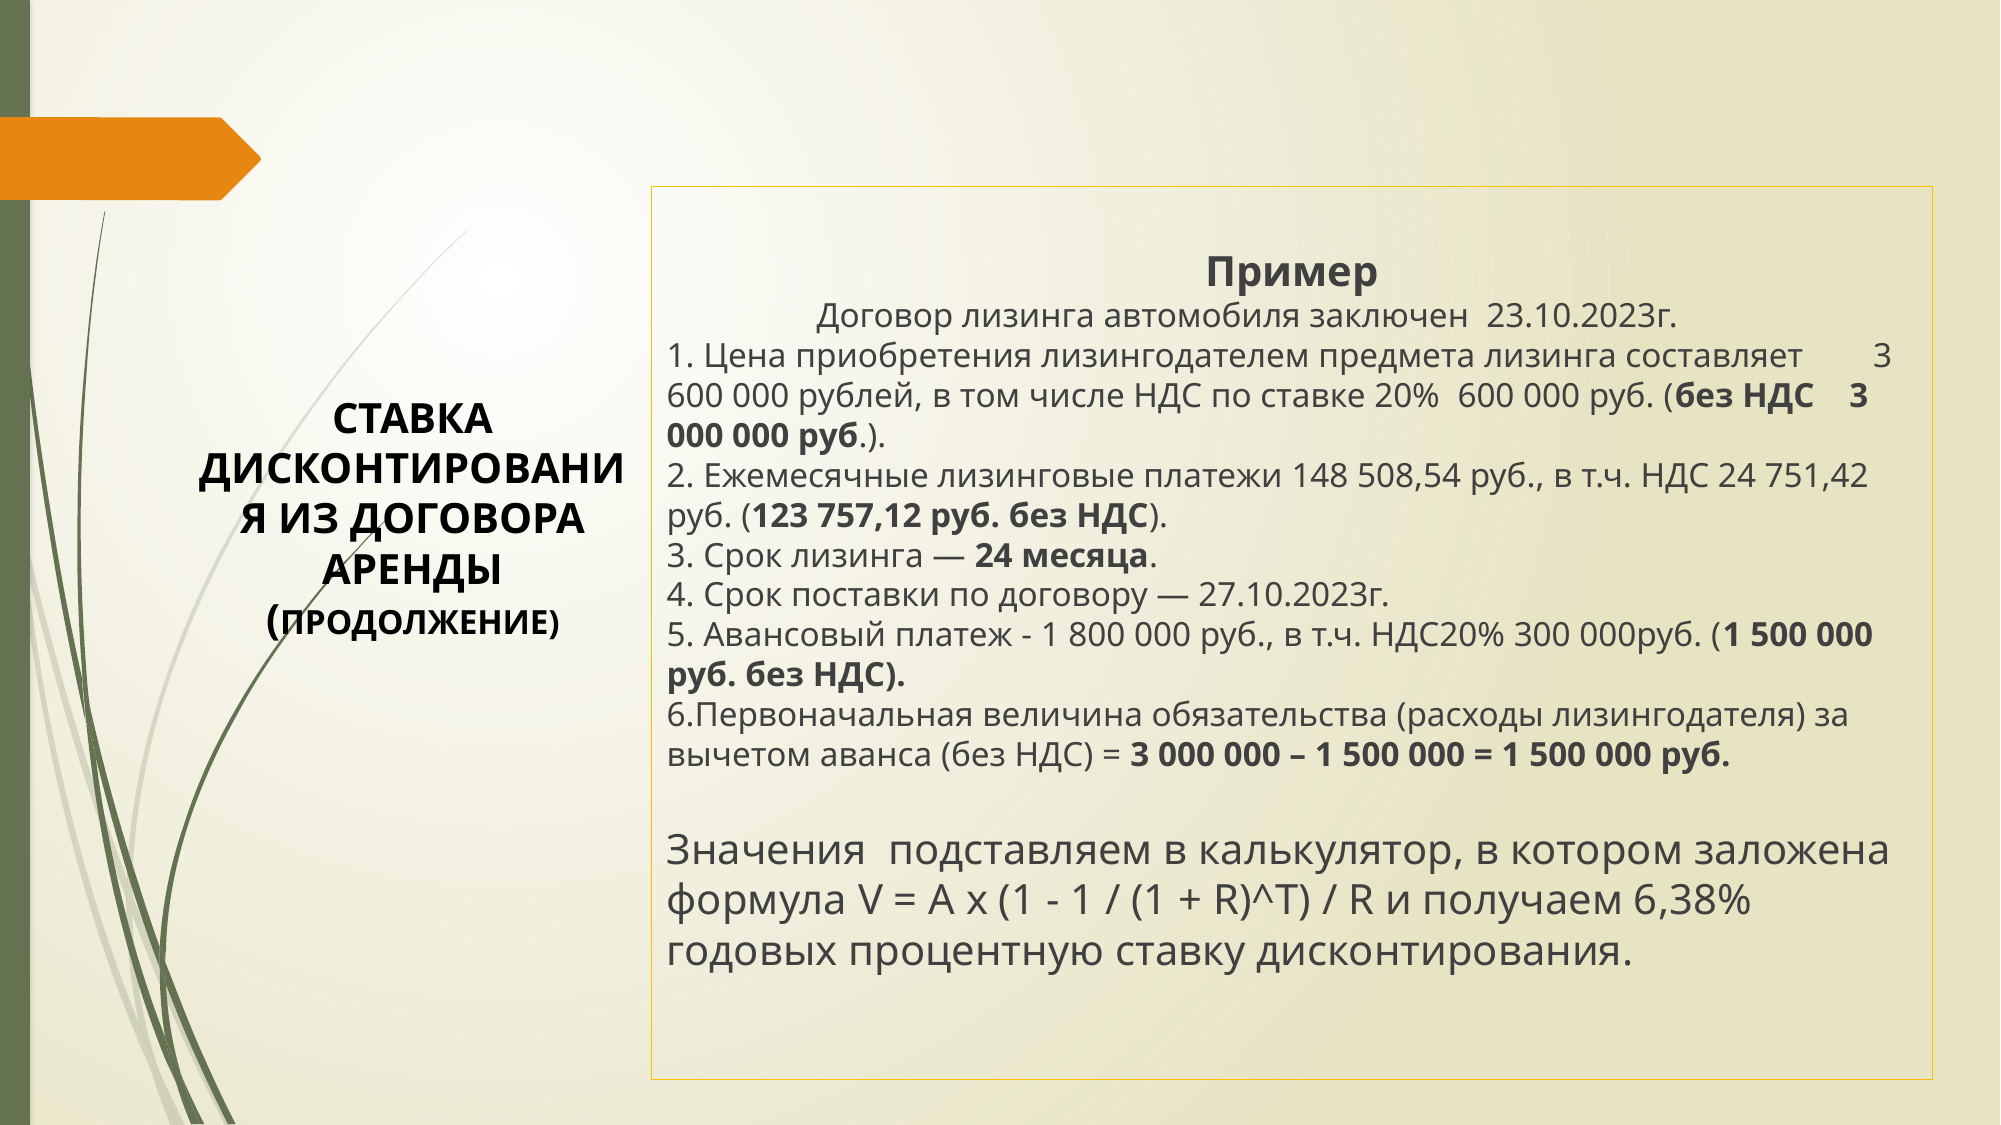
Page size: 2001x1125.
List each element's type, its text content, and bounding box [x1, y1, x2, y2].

list Ставка дисконтирования из договора аренды (продолжение) [174, 227, 652, 808]
list Пример Договор лизинга автомобиля заключен 23.10.2023г. 1. Цена приобретения лизингодателем предмета лизинга составляет 3 600 000 рублей, в том числе НДС по ставке 20% 600 000 руб. (без НДС 3 000 000 руб.). 2. Ежемесячные лизинговые платежи 148 508,54 руб., в т.ч. НДС 24 751,42 руб. (123 757,12 руб. без НДС). 3. Срок лизинга — 24 месяца. 4. Срок поставки по договору — 27.10.2023г. 5. Авансовый платеж - 1 800 000 руб., в т.ч. НДС20% 300 000руб. (1 500 000 руб. без НДС). 6.Первоначальная величина обязательства (расходы лизингодателя) за вычетом аванса (без НДС) = 3 000 000 – 1 500 000 = 1 500 000 руб. Значения подставляем в калькулятор, в котором заложена формула V = A x (1 - 1 / (1 + R)^T) / R и получаем 6,38% годовых процентную ставку дисконтирования. [651, 186, 1933, 1080]
